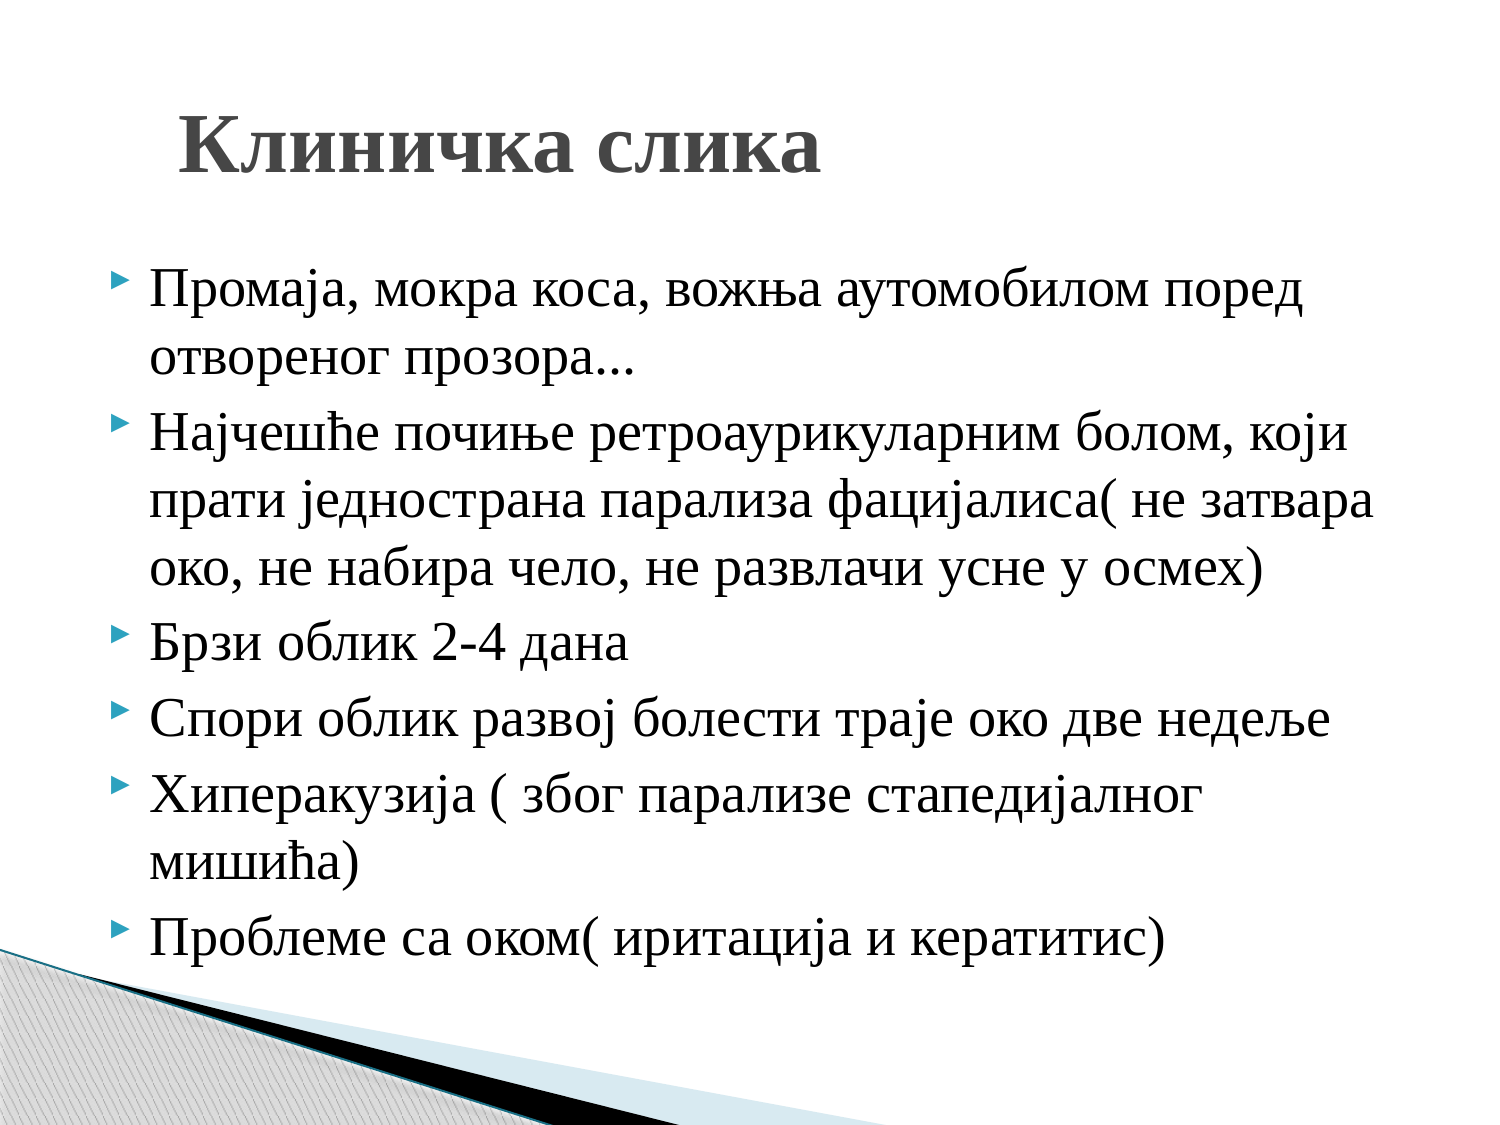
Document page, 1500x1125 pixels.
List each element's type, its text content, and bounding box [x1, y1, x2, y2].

list Промаја, мокра коса, вожња аутомобилом поред отвореног прозора... Најчешће почиње ретроаурикуларним болом, који прати једнострана парализа фацијалиса( не затвара око, не набира чело, не развлачи усне у осмех) Брзи облик 2-4 дана Спори облик развој болести траје око две недеље Хиперакузија ( због парализе стапедијалног мишића) Проблеме са оком( иритација и кератитис) [74, 242, 1426, 986]
title Клиничка слика [75, 45, 1425, 233]
